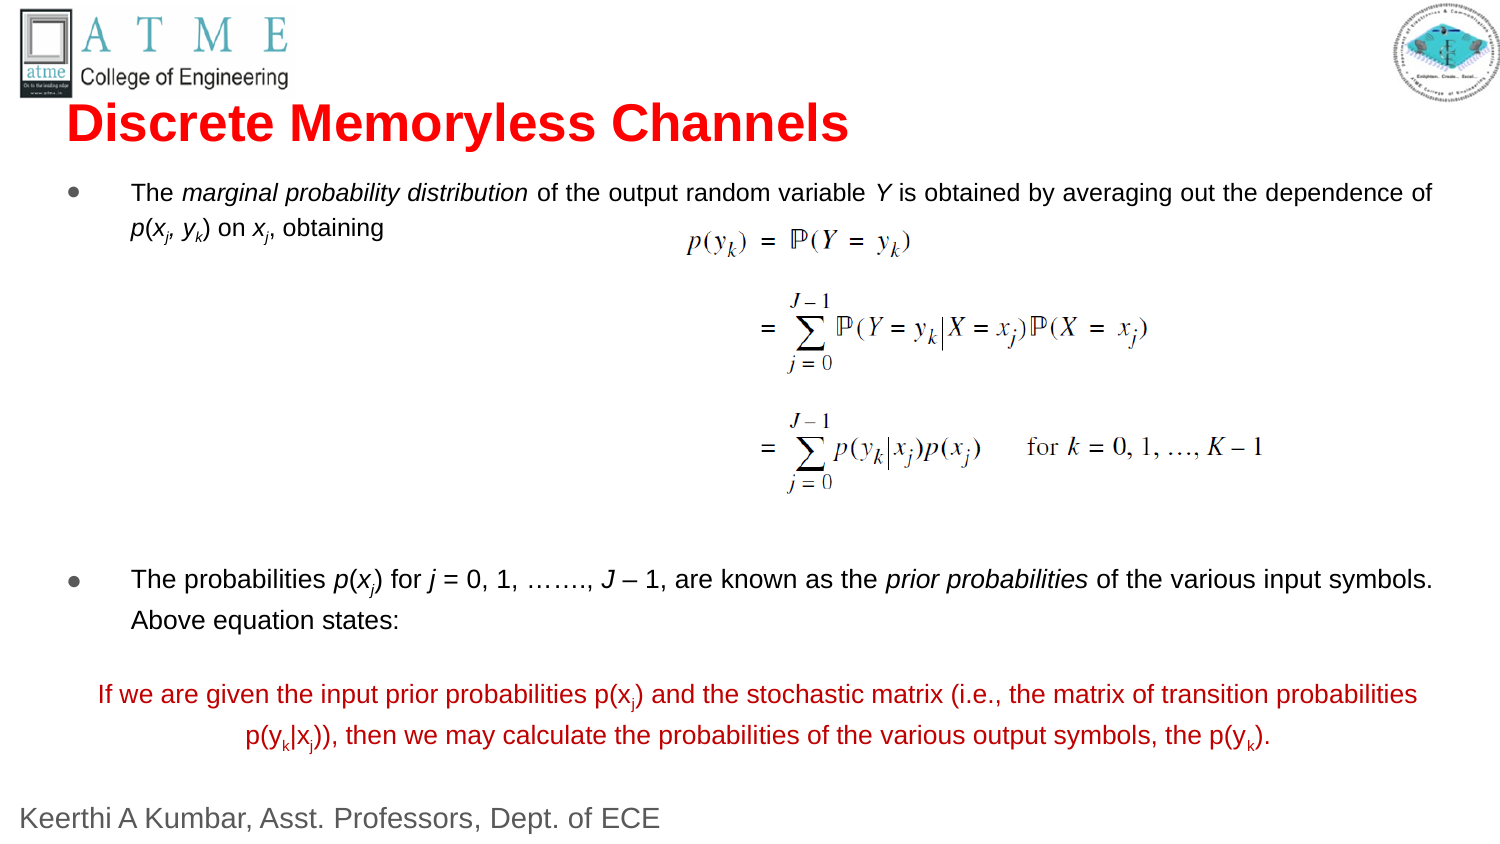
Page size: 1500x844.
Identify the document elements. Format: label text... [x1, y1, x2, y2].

picture [17, 6, 295, 99]
picture [1389, 1, 1500, 104]
list The marginal probability distribution of the output random variable Y is obtained by averaging out the dependence of p(xj, yk) on xj, obtaining The probabilities p(xj) for j = 0, 1, ……., J – 1, are known as the prior probabilities of the various input symbols. Above equation states: If we are given the input prior probabilities p(xj) and the stochastic matrix (i.e., the matrix of transition probabilities p(yk|xj)), then we may calculate the probabilities of the various output symbols, the p(yk). [51, 156, 1449, 770]
picture [672, 212, 1284, 503]
title Discrete Memoryless Channels [51, 72, 1449, 156]
